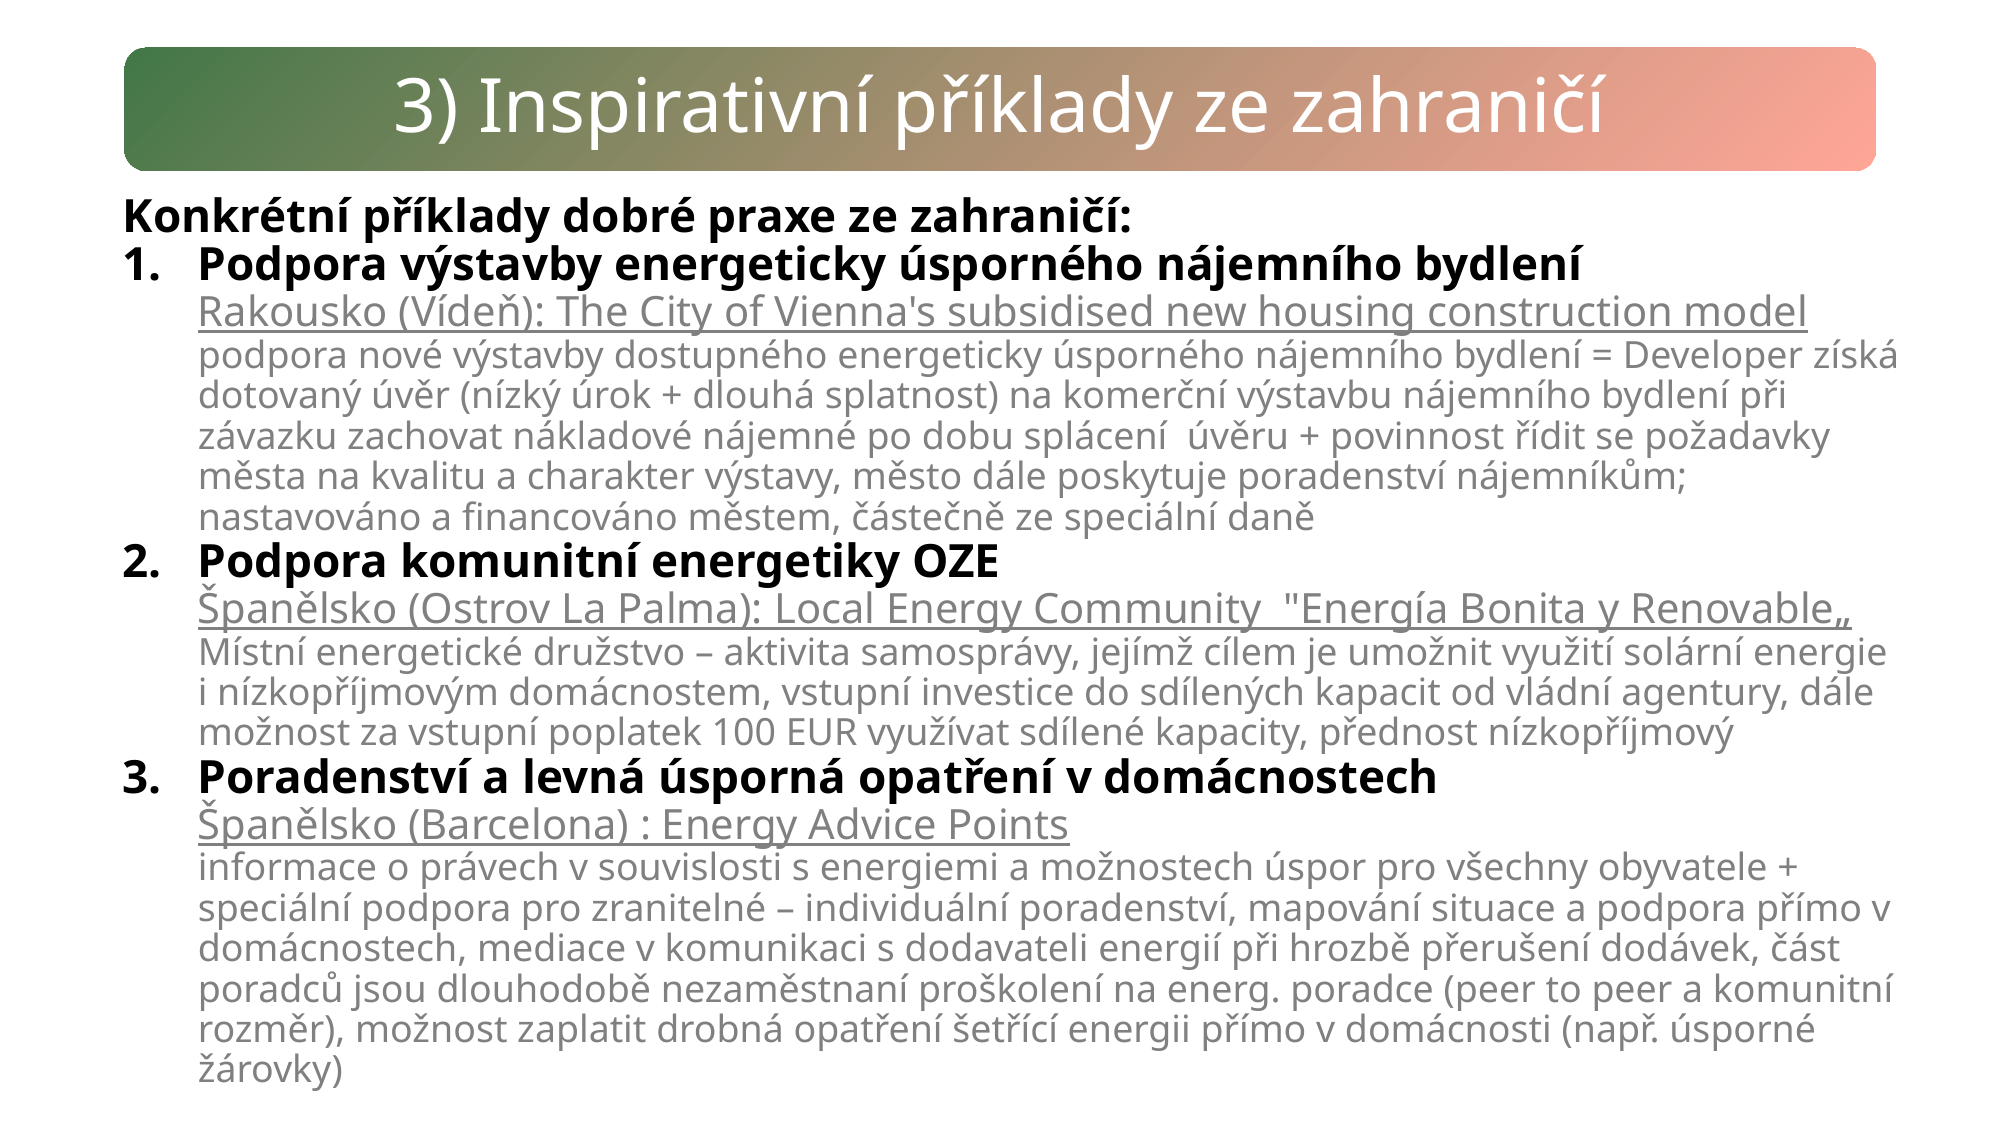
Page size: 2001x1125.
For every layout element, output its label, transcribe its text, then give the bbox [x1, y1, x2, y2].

text_box Konkrétní příklady dobré praxe ze zahraničí: Podpora výstavby energeticky úsporného nájemního bydlení Rakousko (Vídeň): The City of Vienna's subsidised new housing construction model podpora nové výstavby dostupného energeticky úsporného nájemního bydlení = Developer získá dotovaný úvěr (nízký úrok + dlouhá splatnost) na komerční výstavbu nájemního bydlení při závazku zachovat nákladové nájemné po dobu splácení úvěru + povinnost řídit se požadavky města na kvalitu a charakter výstavy, město dále poskytuje poradenství nájemníkům; nastavováno a financováno městem, částečně ze speciální daně Podpora komunitní energetiky OZE Španělsko (Ostrov La Palma): Local Energy Community "Energía Bonita y Renovable„ Místní energetické družstvo – aktivita samosprávy, jejímž cílem je umožnit využití solární energie i nízkopříjmovým domácnostem, vstupní investice do sdílených kapacit od vládní agentury, dále možnost za vstupní poplatek 100 EUR využívat sdílené kapacity, přednost nízkopříjmový Poradenství a levná úsporná opatření v domácnostech Španělsko (Barcelona) : Energy Advice Points informace o právech v souvislosti s energiemi a možnostech úspor pro všechny obyvatele + speciální podpora pro zranitelné – individuální poradenství, mapování situace a podpora přímo v domácnostech, mediace v komunikaci s dodavateli energií při hrozbě přerušení dodávek, část poradců jsou dlouhodobě nezaměstnaní proškolení na energ. poradce (peer to peer a komunitní rozměr), možnost zaplatit drobná opatření šetřící energii přímo v domácnosti (např. úsporné žárovky) [108, 190, 1922, 1099]
text_box 3) Inspirativní příklady ze zahraničí [124, 47, 1876, 171]
